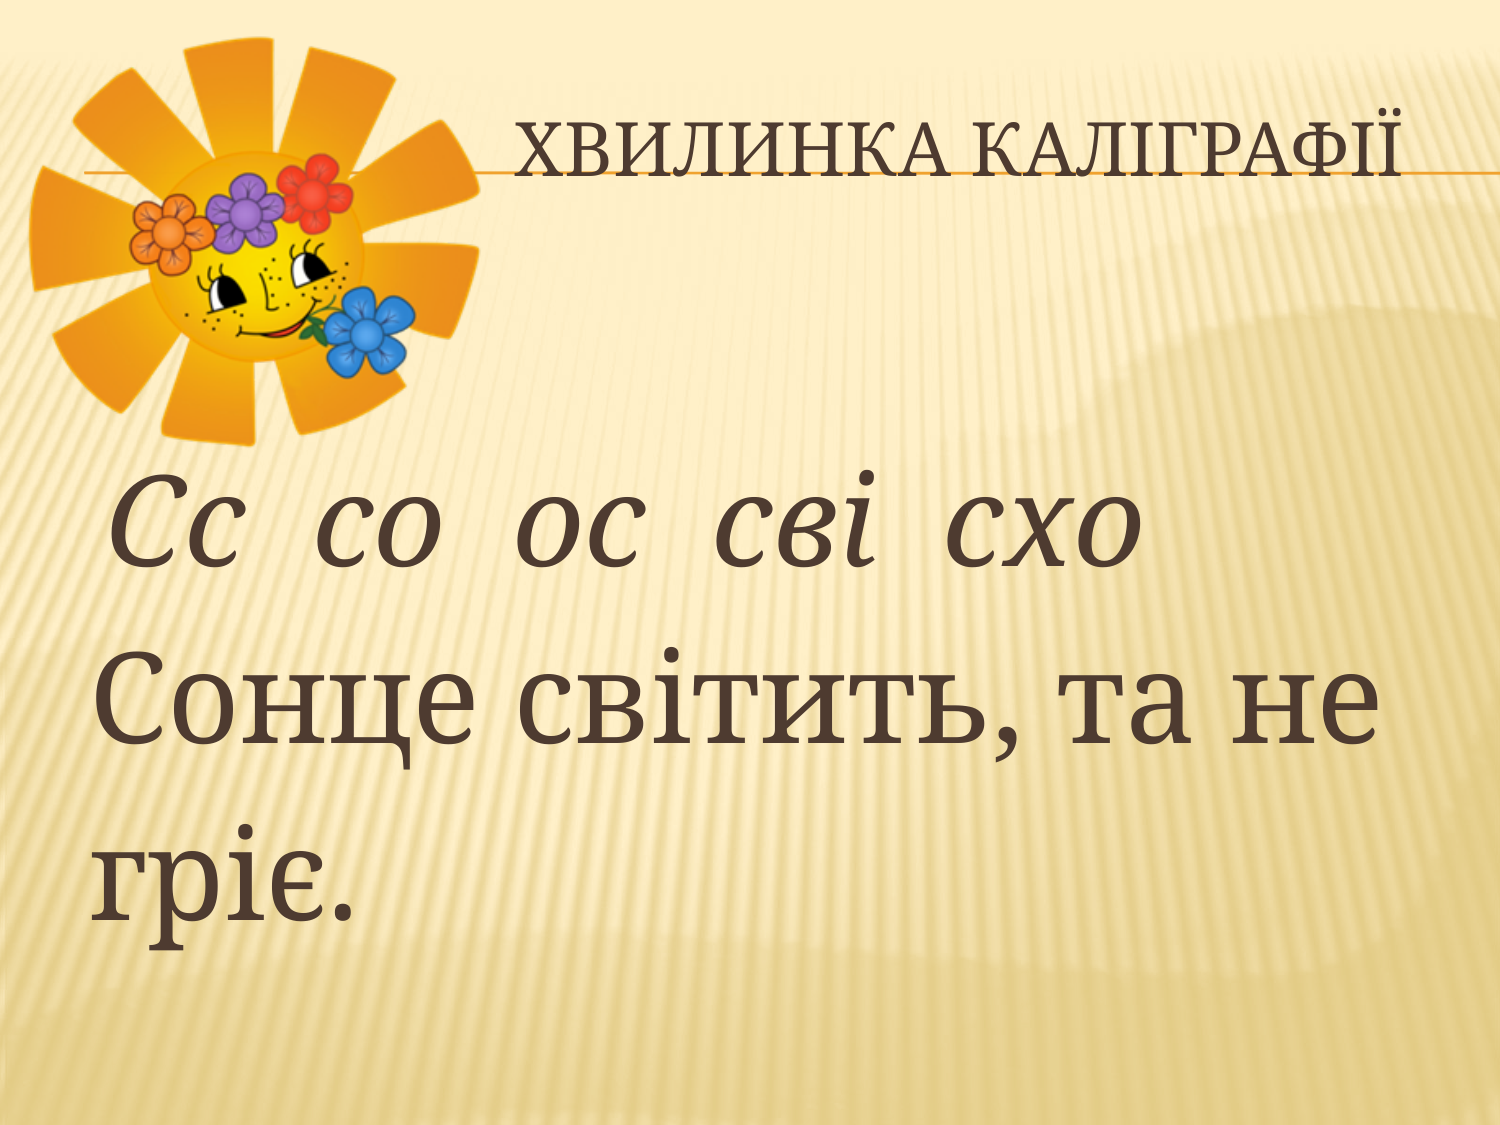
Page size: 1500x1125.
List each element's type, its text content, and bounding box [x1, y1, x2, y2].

picture [0, 0, 521, 476]
list Сс со ос сві схо Сонце світить, та не гріє. [75, 432, 1500, 1059]
title Хвилинка каліграфії [529, 78, 1500, 216]
